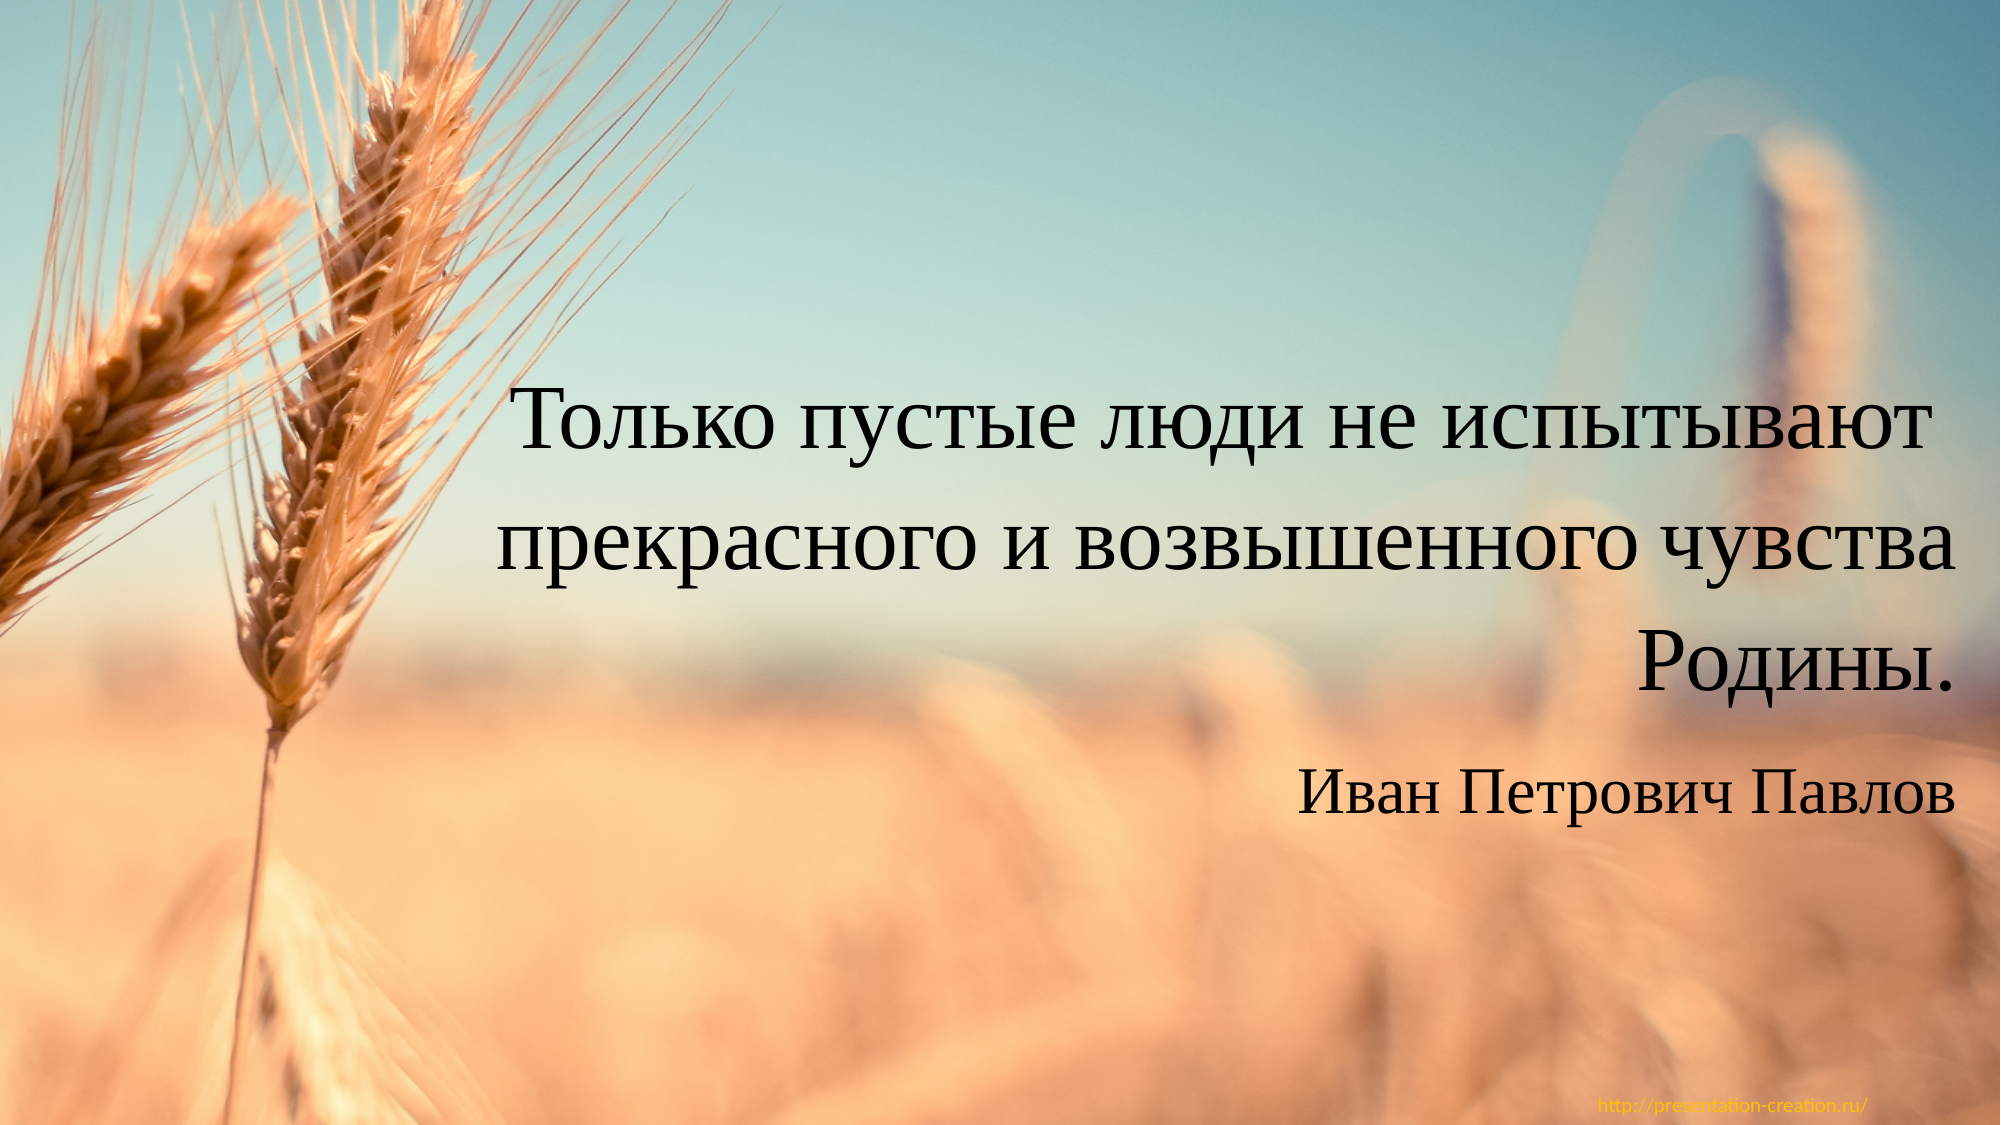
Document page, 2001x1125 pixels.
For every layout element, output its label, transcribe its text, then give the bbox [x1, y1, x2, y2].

list Иван Петрович Павлов [568, 731, 1973, 959]
title Только пустые люди не испытывают прекрасного и возвышенного чувства Родины. [230, 321, 1973, 814]
picture [0, 0, 2000, 1125]
